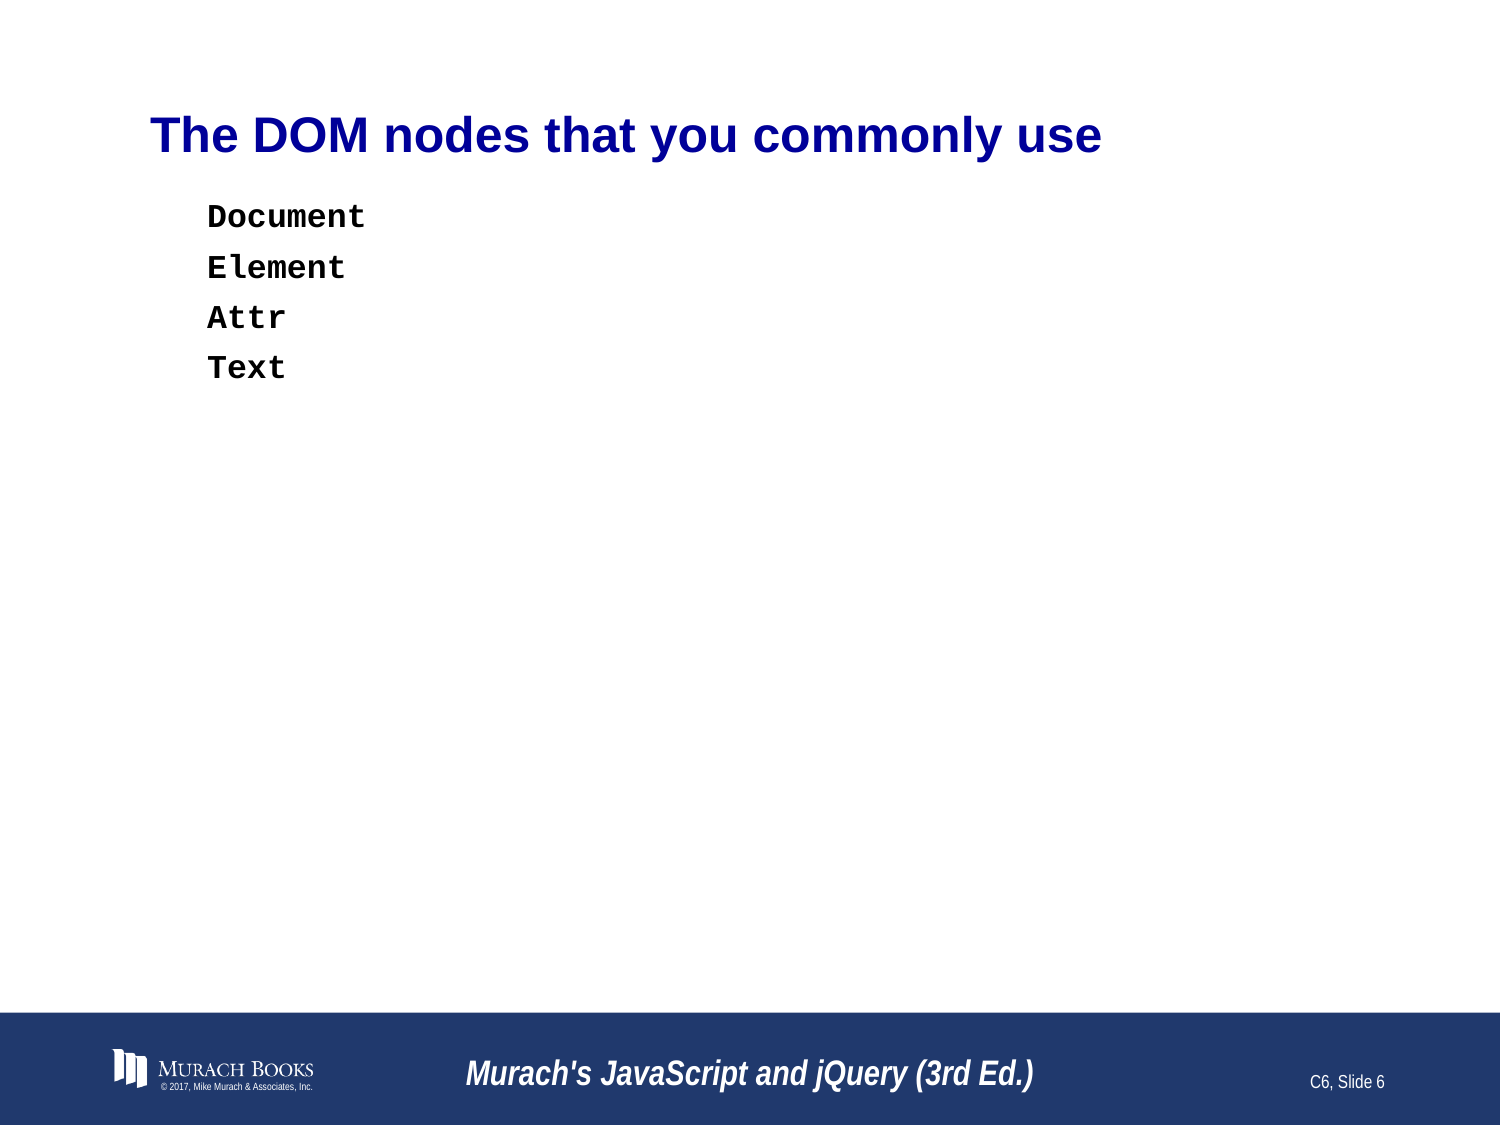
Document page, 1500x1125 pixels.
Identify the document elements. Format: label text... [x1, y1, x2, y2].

slide_number C6, Slide 6 [1087, 1025, 1400, 1100]
slide_number Murach's JavaScript and jQuery (3rd Ed.) [463, 1025, 1050, 1100]
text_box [149, 199, 1348, 402]
footer © 2017, Mike Murach & Associates, Inc. [12, 1025, 463, 1100]
title The DOM nodes that you commonly use [150, 102, 1350, 164]
